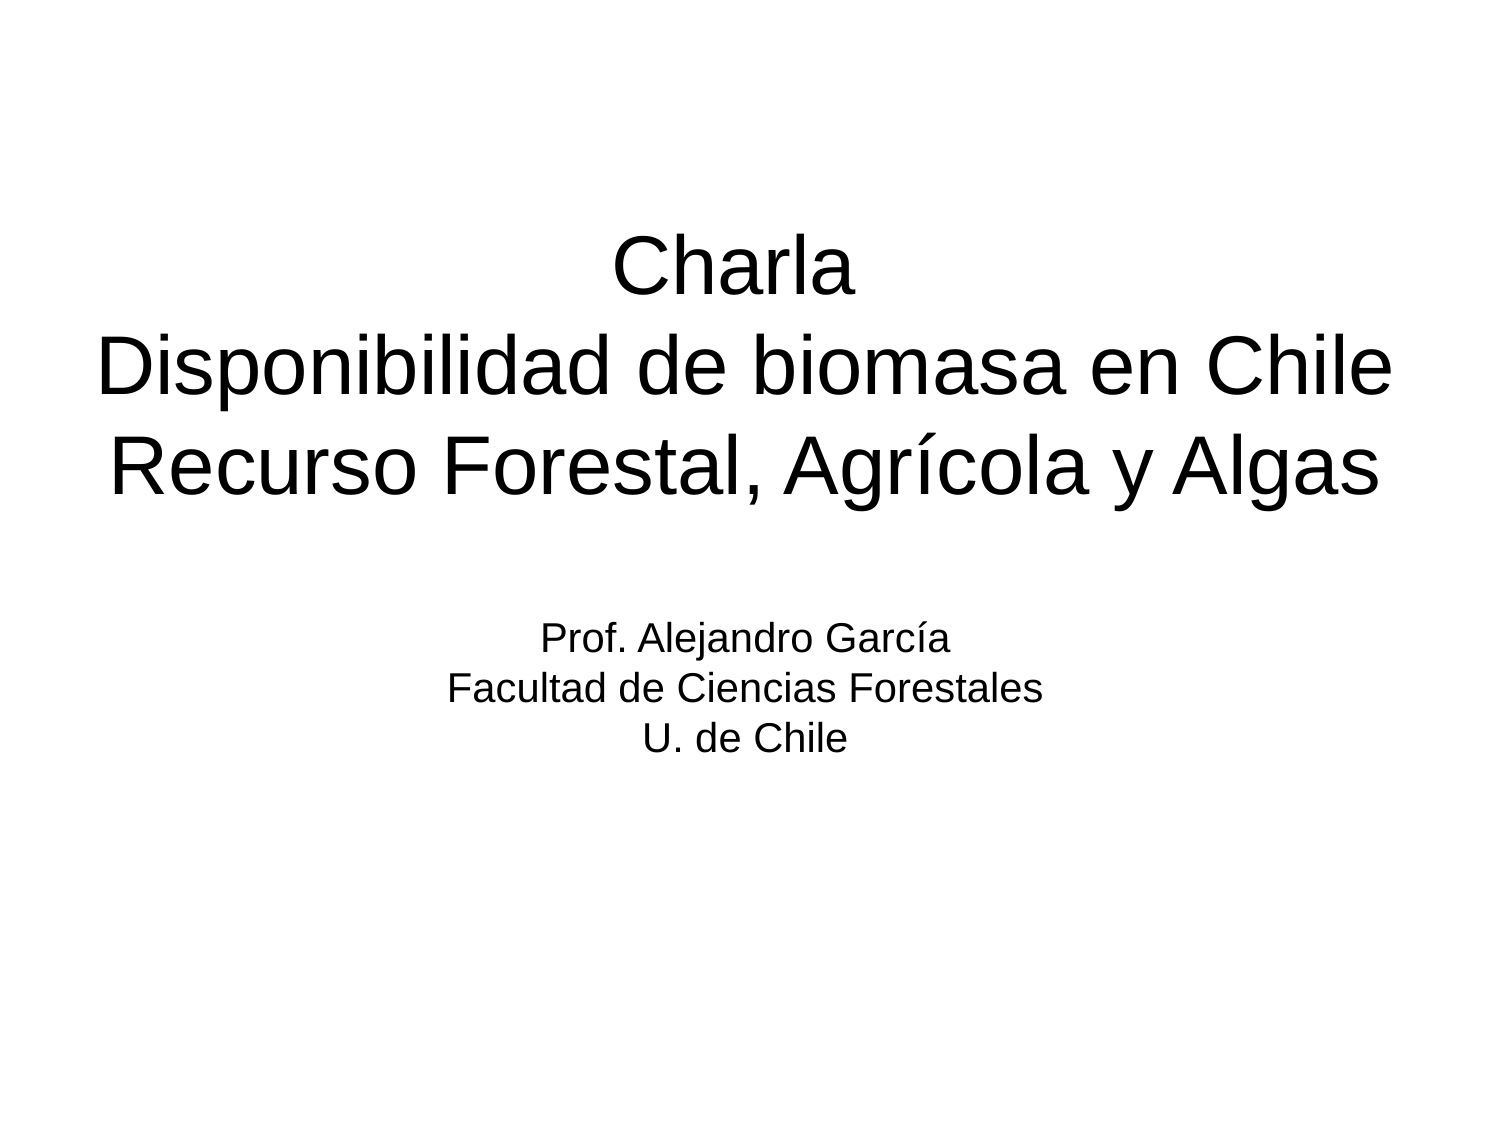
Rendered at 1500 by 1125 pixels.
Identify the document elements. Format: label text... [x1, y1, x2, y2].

title Charla Disponibilidad de biomasa en Chile Recurso Forestal, Agrícola y Algas Prof. Alejandro García Facultad de Ciencias Forestales U. de Chile [70, 433, 1421, 540]
